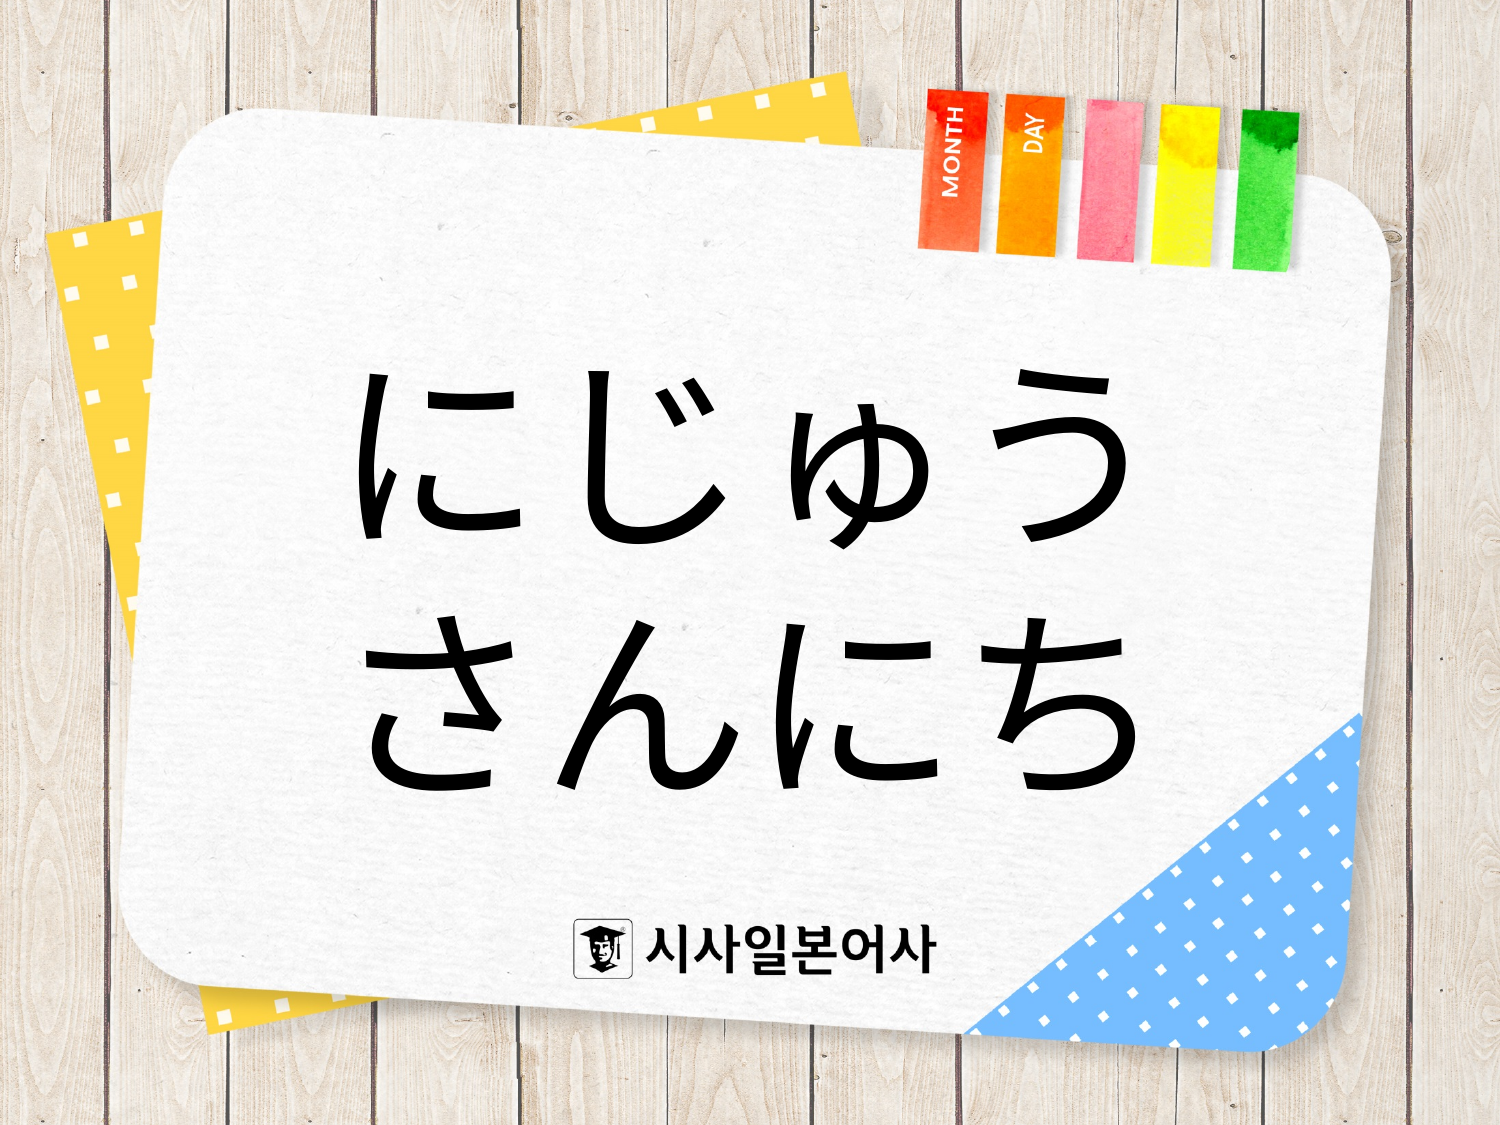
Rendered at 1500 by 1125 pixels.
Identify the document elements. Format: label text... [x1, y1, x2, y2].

title にじゅう さんにち [75, 338, 1425, 811]
picture [0, 0, 1500, 1125]
